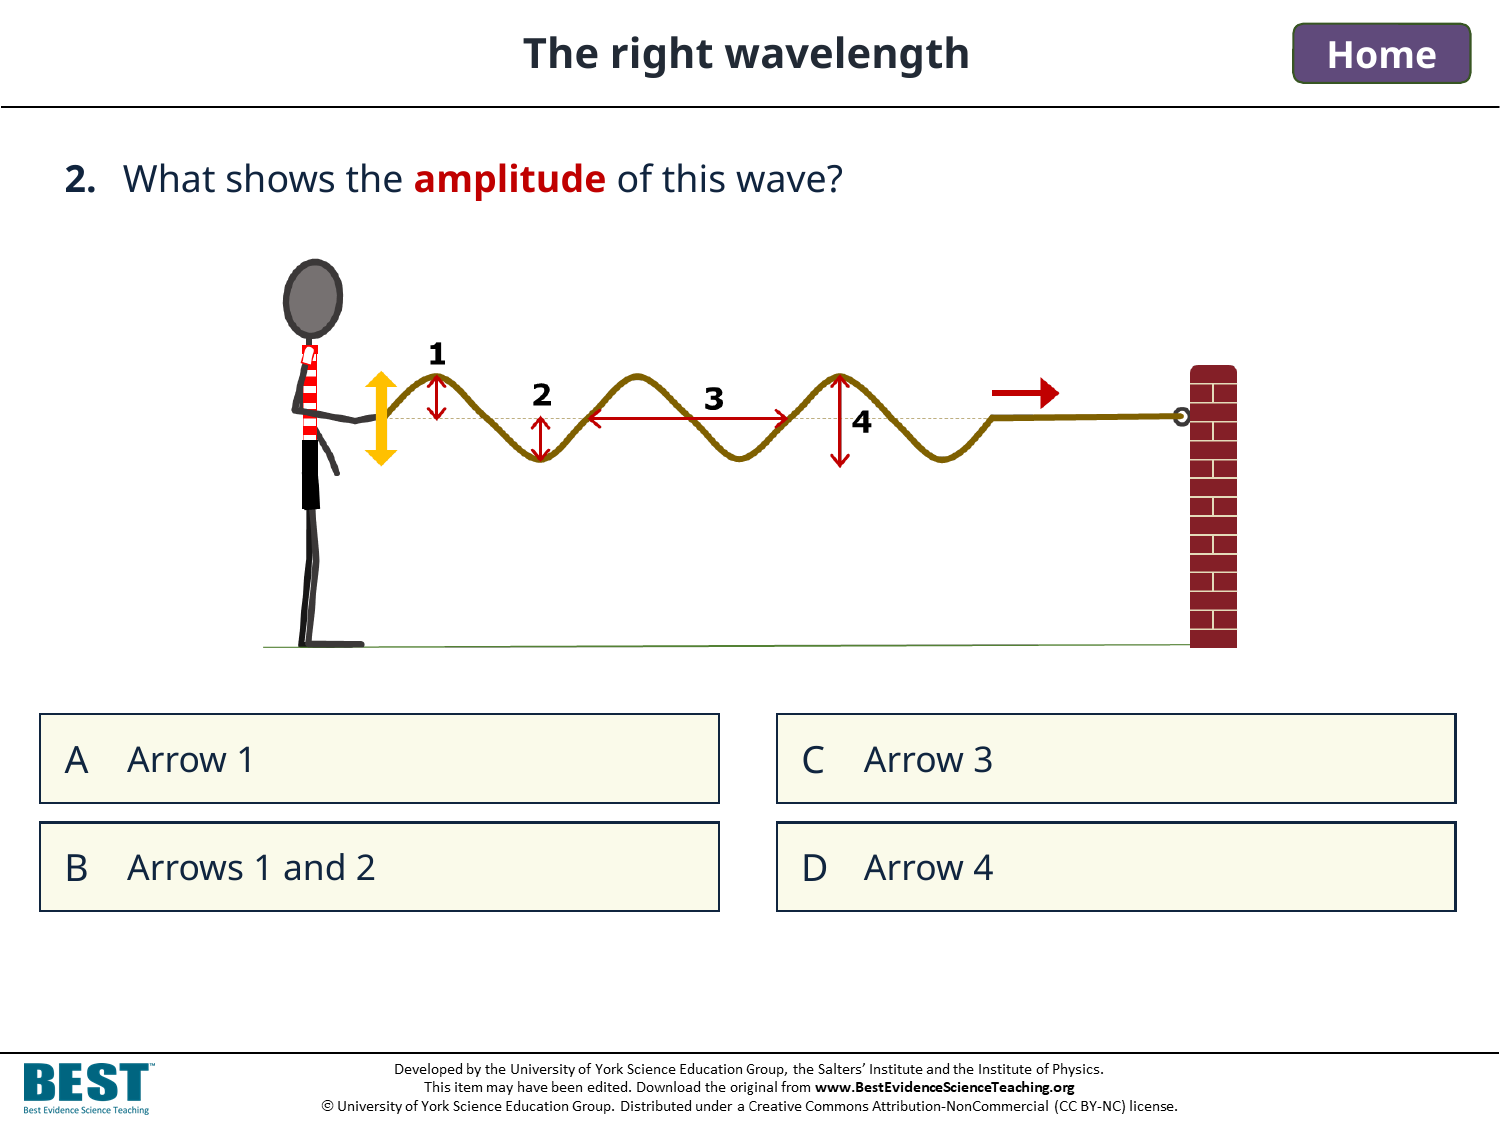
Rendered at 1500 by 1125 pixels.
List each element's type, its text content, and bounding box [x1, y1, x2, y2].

picture [0, 106, 1500, 1125]
text_box The right wavelength [23, 4, 1471, 99]
text_box Home [1292, 22, 1472, 84]
